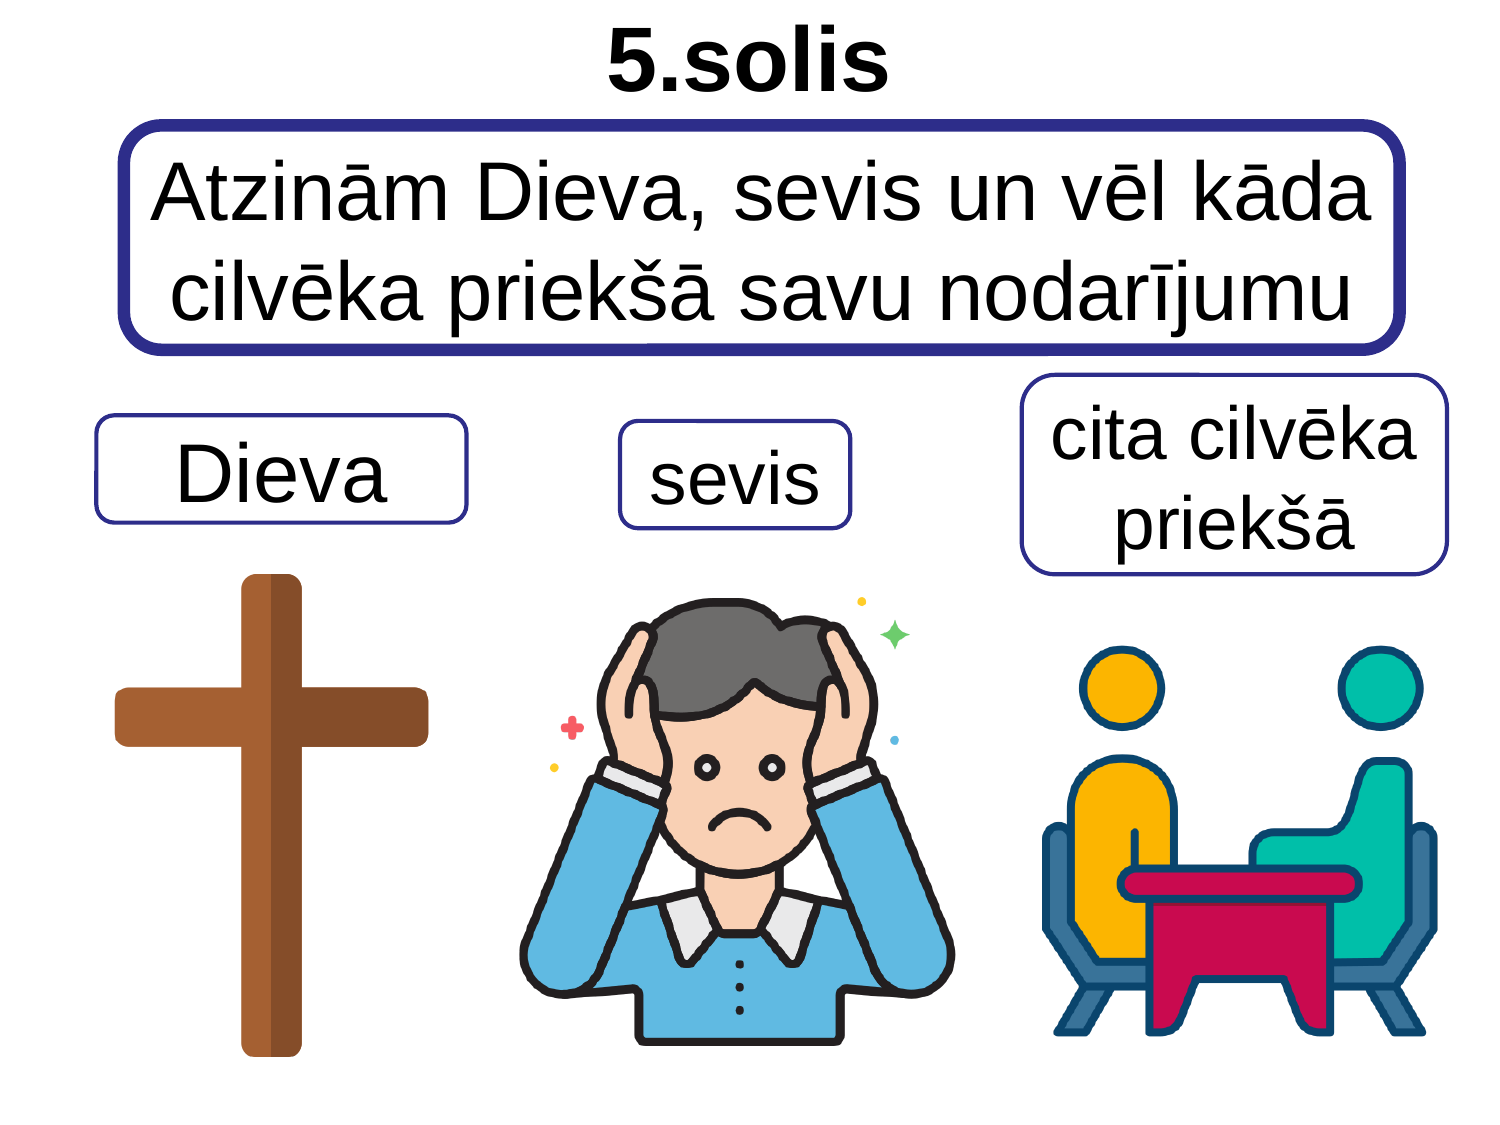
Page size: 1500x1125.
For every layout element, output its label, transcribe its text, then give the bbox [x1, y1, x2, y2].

title 5.solis [73, 0, 1425, 109]
text_box cita cilvēka priekšā [1019, 372, 1450, 577]
picture [29, 574, 962, 1058]
picture [1033, 634, 1446, 1047]
text_box Dieva [94, 413, 469, 525]
text_box sevis [617, 418, 853, 531]
text_box Atzinām Dieva, sevis un vēl kāda cilvēka priekšā savu nodarījumu [121, 123, 1402, 352]
